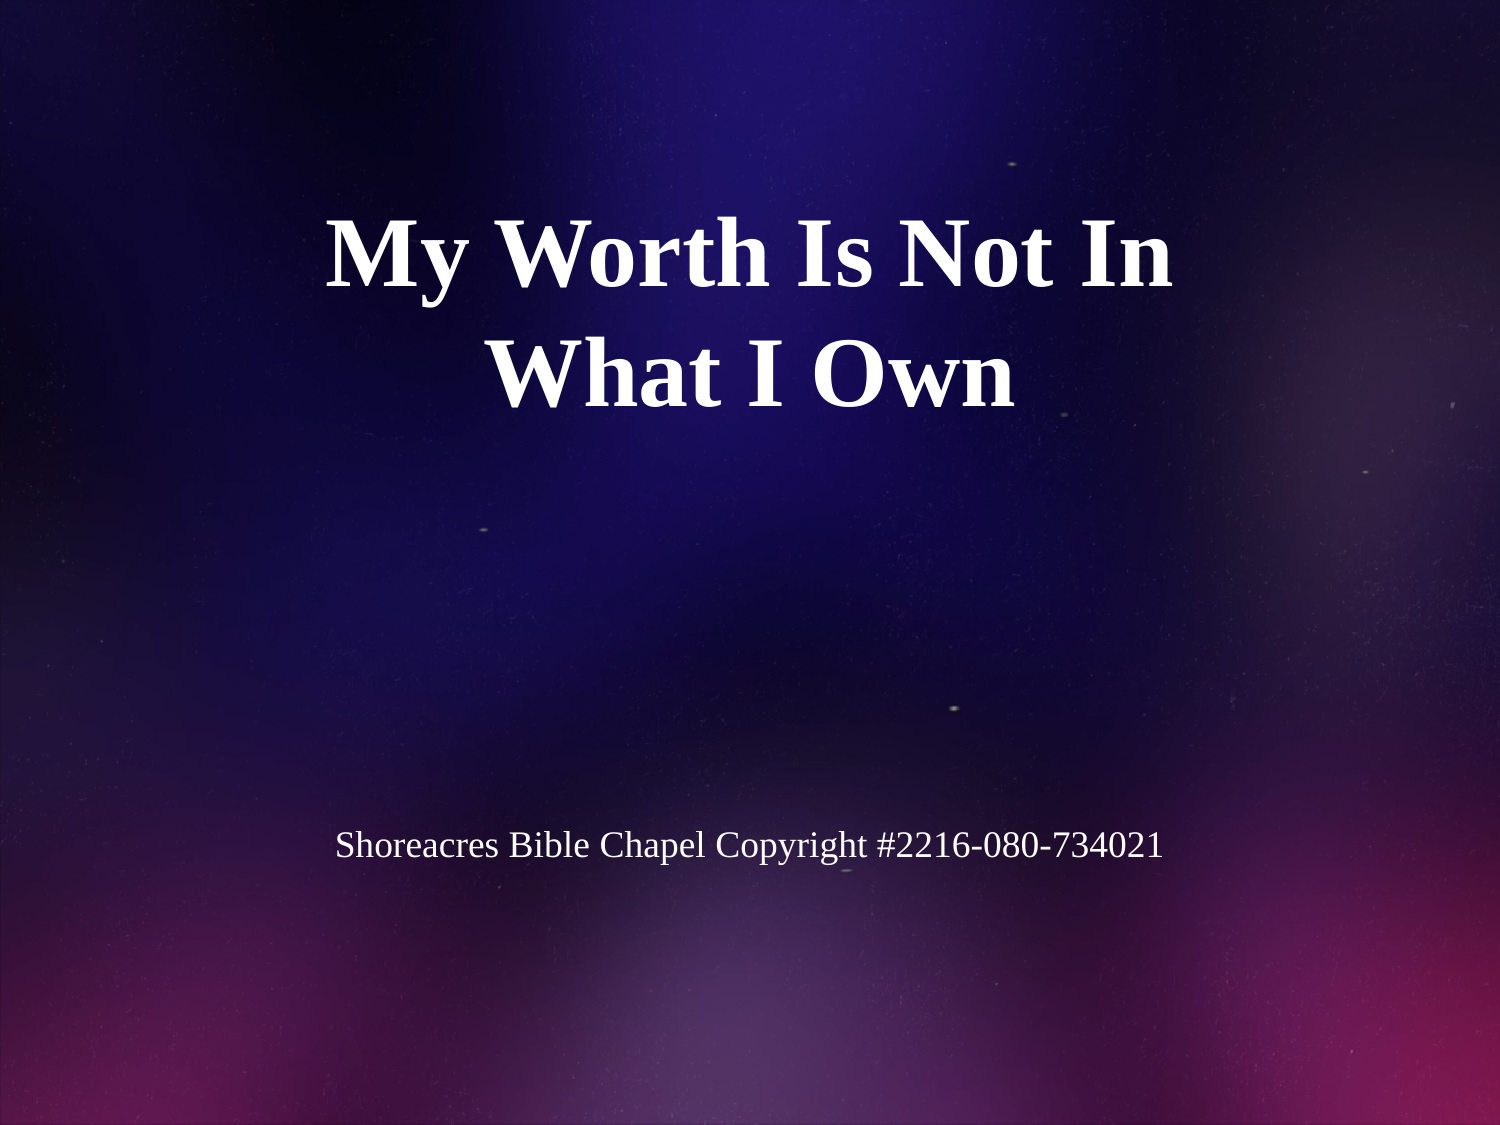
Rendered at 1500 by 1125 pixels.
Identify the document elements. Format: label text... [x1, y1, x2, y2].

title My Worth Is Not In What I Own [112, 212, 1388, 400]
subtitle Shoreacres Bible Chapel Copyright #2216-080-734021 [225, 812, 1275, 1100]
picture [0, 0, 1500, 1125]
